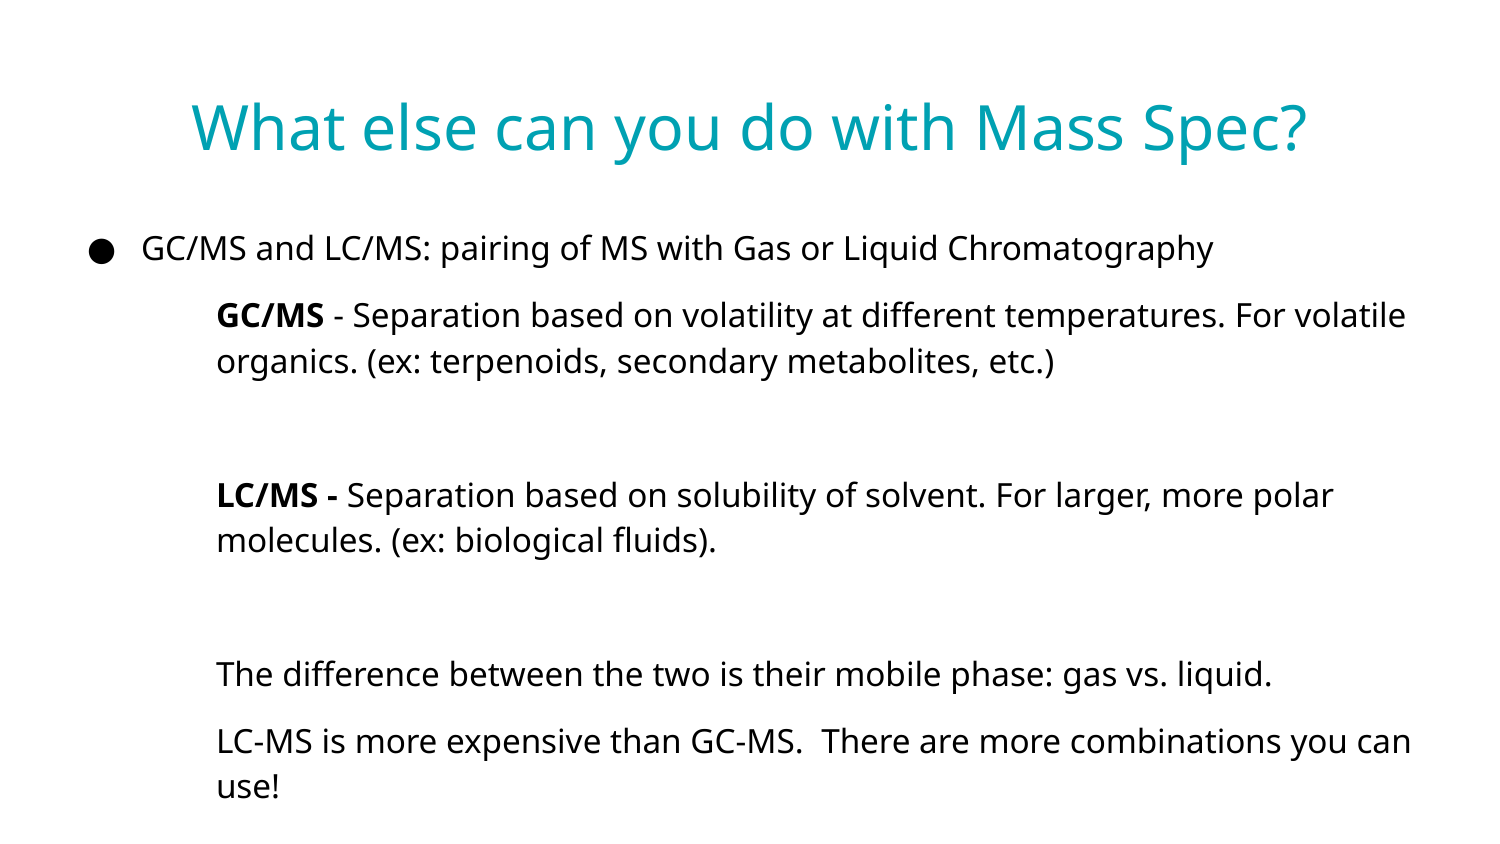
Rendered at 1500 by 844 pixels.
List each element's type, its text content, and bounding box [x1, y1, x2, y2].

title What else can you do with Mass Spec? [51, 72, 1449, 206]
list GC/MS and LC/MS: pairing of MS with Gas or Liquid Chromatography GC/MS - Separation based on volatility at different temperatures. For volatile organics. (ex: terpenoids, secondary metabolites, etc.) LC/MS - Separation based on solubility of solvent. For larger, more polar molecules. (ex: biological fluids). The difference between the two is their mobile phase: gas vs. liquid. LC-MS is more expensive than GC-MS. There are more combinations you can use! [51, 206, 1449, 758]
